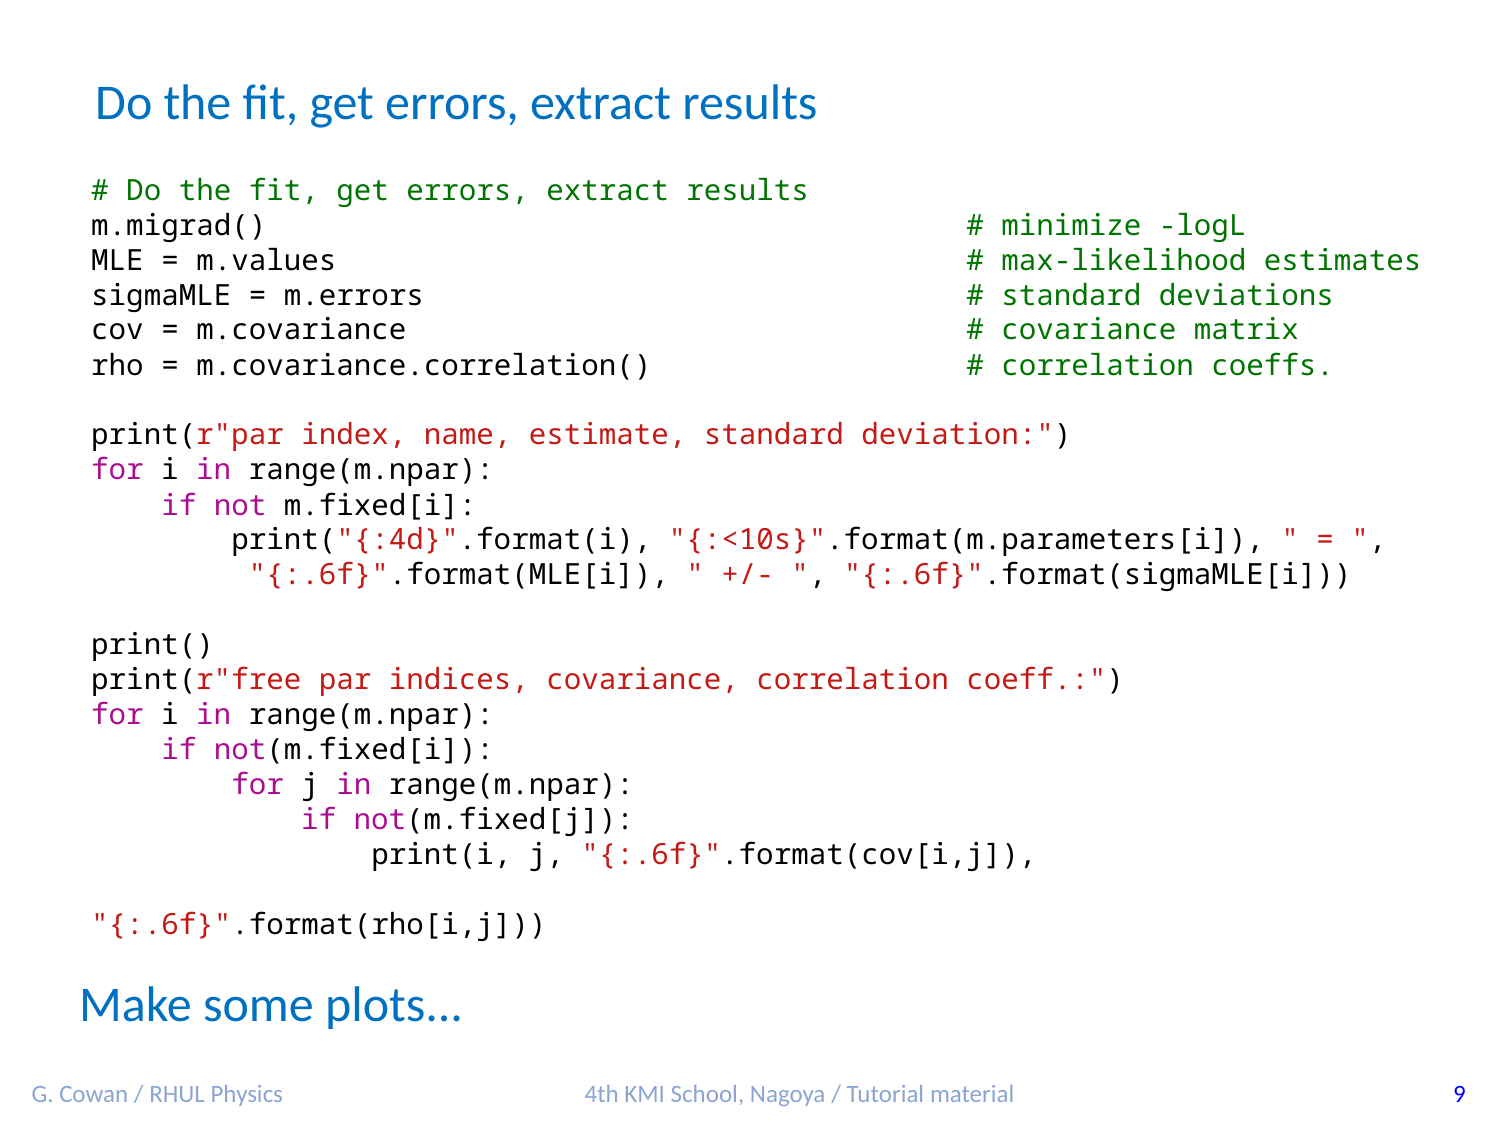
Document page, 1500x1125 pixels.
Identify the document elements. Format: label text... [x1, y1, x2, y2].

text_box # Do the fit, get errors, extract results m.migrad() # minimize -logL MLE = m.values # max-likelihood estimates sigmaMLE = m.errors # standard deviations cov = m.covariance # covariance matrix rho = m.covariance.correlation() # correlation coeffs. print(r"par index, name, estimate, standard deviation:") for i in range(m.npar): if not m.fixed[i]: print("{:4d}".format(i), "{:<10s}".format(m.parameters[i]), " = ", "{:.6f}".format(MLE[i]), " +/- ", "{:.6f}".format(sigmaMLE[i])) print() print(r"free par indices, covariance, correlation coeff.:") for i in range(m.npar): if not(m.fixed[i]): for j in range(m.npar): if not(m.fixed[j]): print(i, j, "{:.6f}".format(cov[i,j]), "{:.6f}".format(rho[i,j])) [76, 163, 1481, 948]
footer 4th KMI School, Nagoya / Tutorial material [338, 1062, 1262, 1123]
text_box Make some plots... [64, 964, 478, 1039]
slide_number 9 [1262, 1062, 1481, 1123]
slide_number G. Cowan / RHUL Physics [16, 1062, 338, 1123]
text_box Do the fit, get errors, extract results [80, 62, 833, 138]
